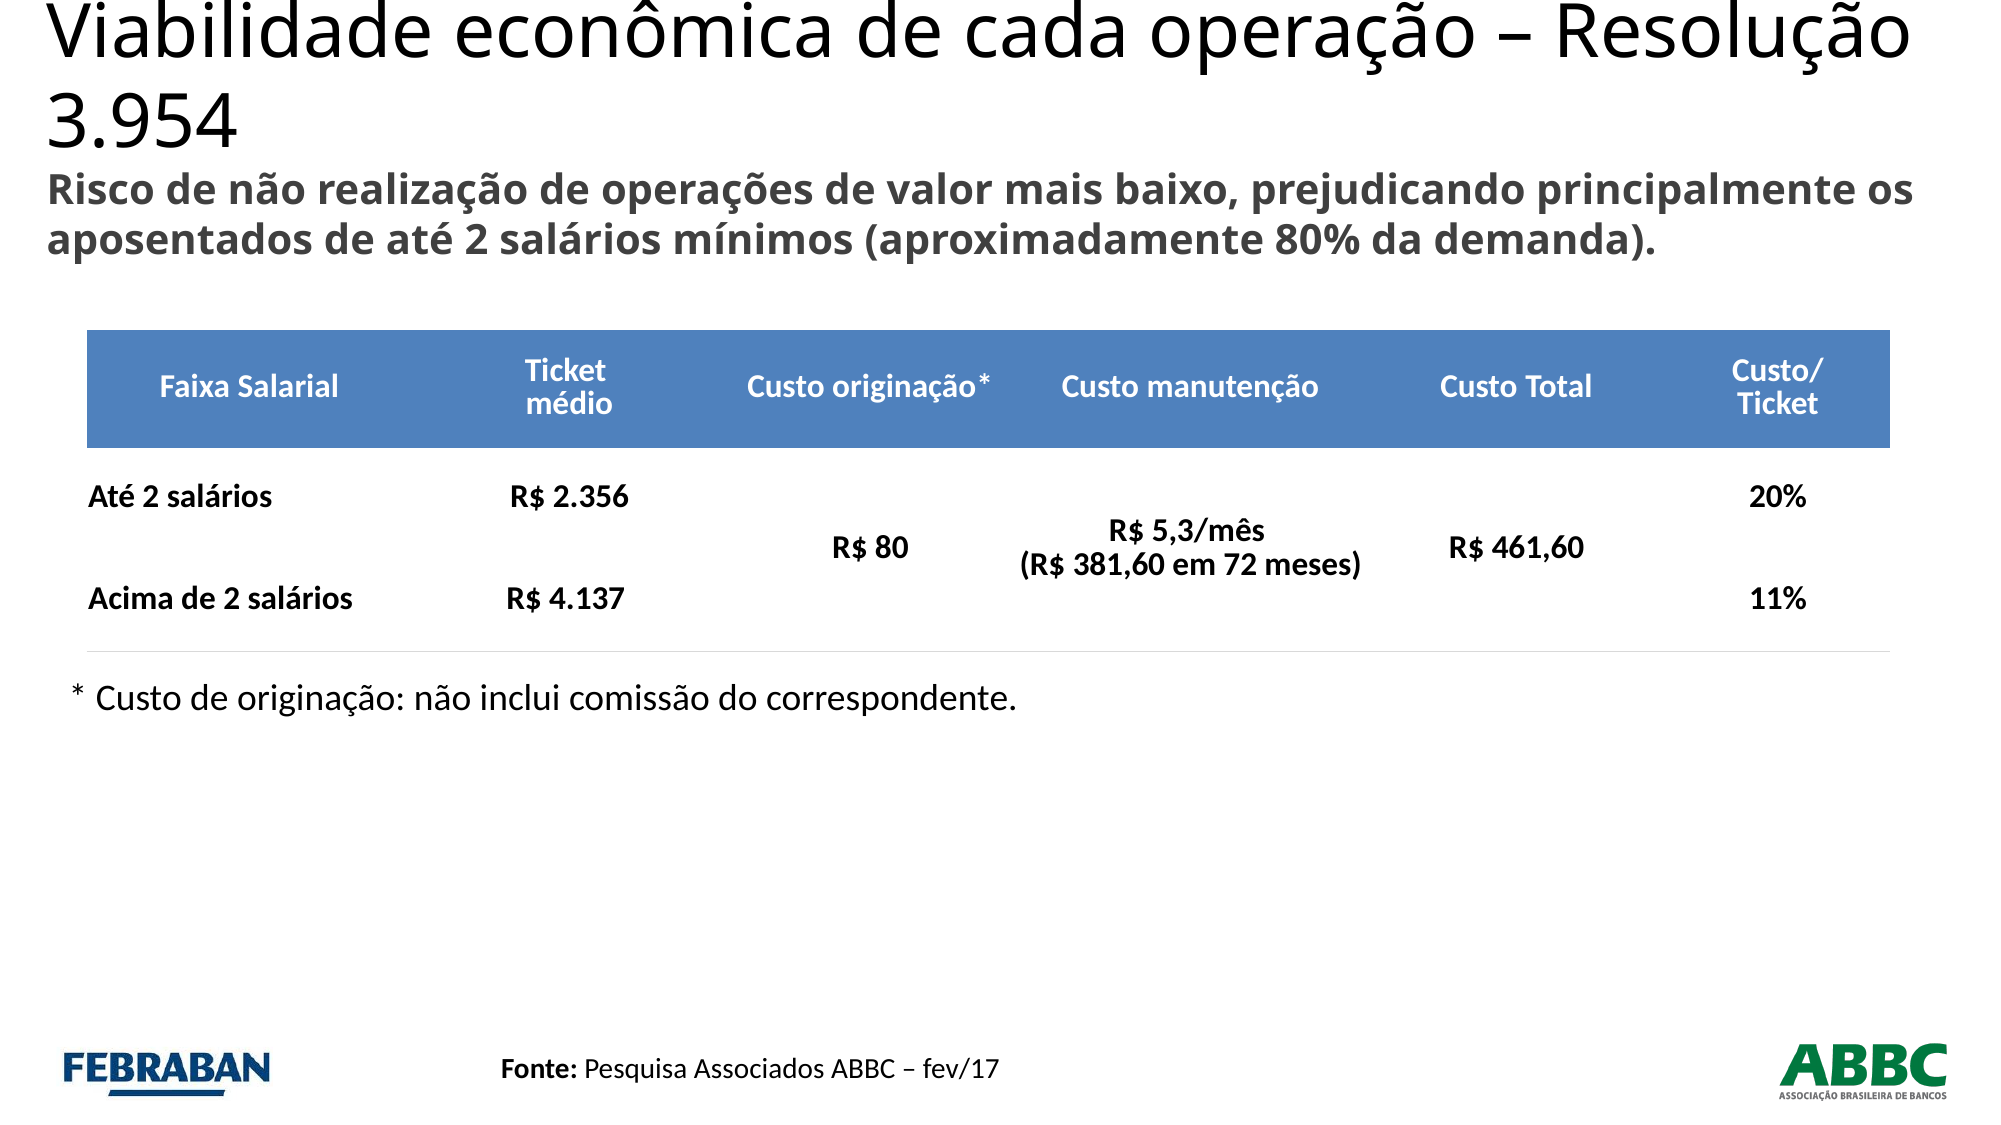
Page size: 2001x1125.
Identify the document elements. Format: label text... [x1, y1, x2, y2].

table_cell R$ 4.137 [413, 550, 726, 651]
text_box Fonte: Pesquisa Associados ABBC – fev/17 [486, 1041, 1274, 1092]
picture [56, 1042, 273, 1101]
picture [1779, 1042, 1947, 1101]
text_box Risco de não realização de operações de valor mais baixo, prejudicando principalmente os aposentados de até 2 salários mínimos (aproximadamente 80% da demanda). [31, 155, 1967, 271]
table_header Custo/ Ticket [1666, 330, 1890, 448]
table_cell 11% [1666, 550, 1890, 651]
table_cell R$ 5,3/mês (R$ 381,60 em 72 meses) [1014, 448, 1367, 651]
table_cell Acima de 2 salários [87, 550, 413, 651]
text_box * Custo de originação: não inclui comissão do correspondente. [53, 665, 1067, 726]
table_cell 20% [1666, 448, 1890, 549]
text_box Viabilidade econômica de cada operação – Resolução 3.954 [31, 26, 1967, 118]
table_header Ticket médio [413, 330, 726, 448]
table_cell Até 2 salários [87, 448, 413, 549]
table_header Custo manutenção [1014, 330, 1367, 448]
table_cell R$ 461,60 [1367, 448, 1666, 651]
table_cell R$ 80 [726, 448, 1014, 651]
table_cell R$ 2.356 [413, 448, 726, 549]
table_header Faixa Salarial [87, 330, 413, 448]
table_header Custo originação* [726, 330, 1014, 448]
table_header Custo Total [1367, 330, 1666, 448]
